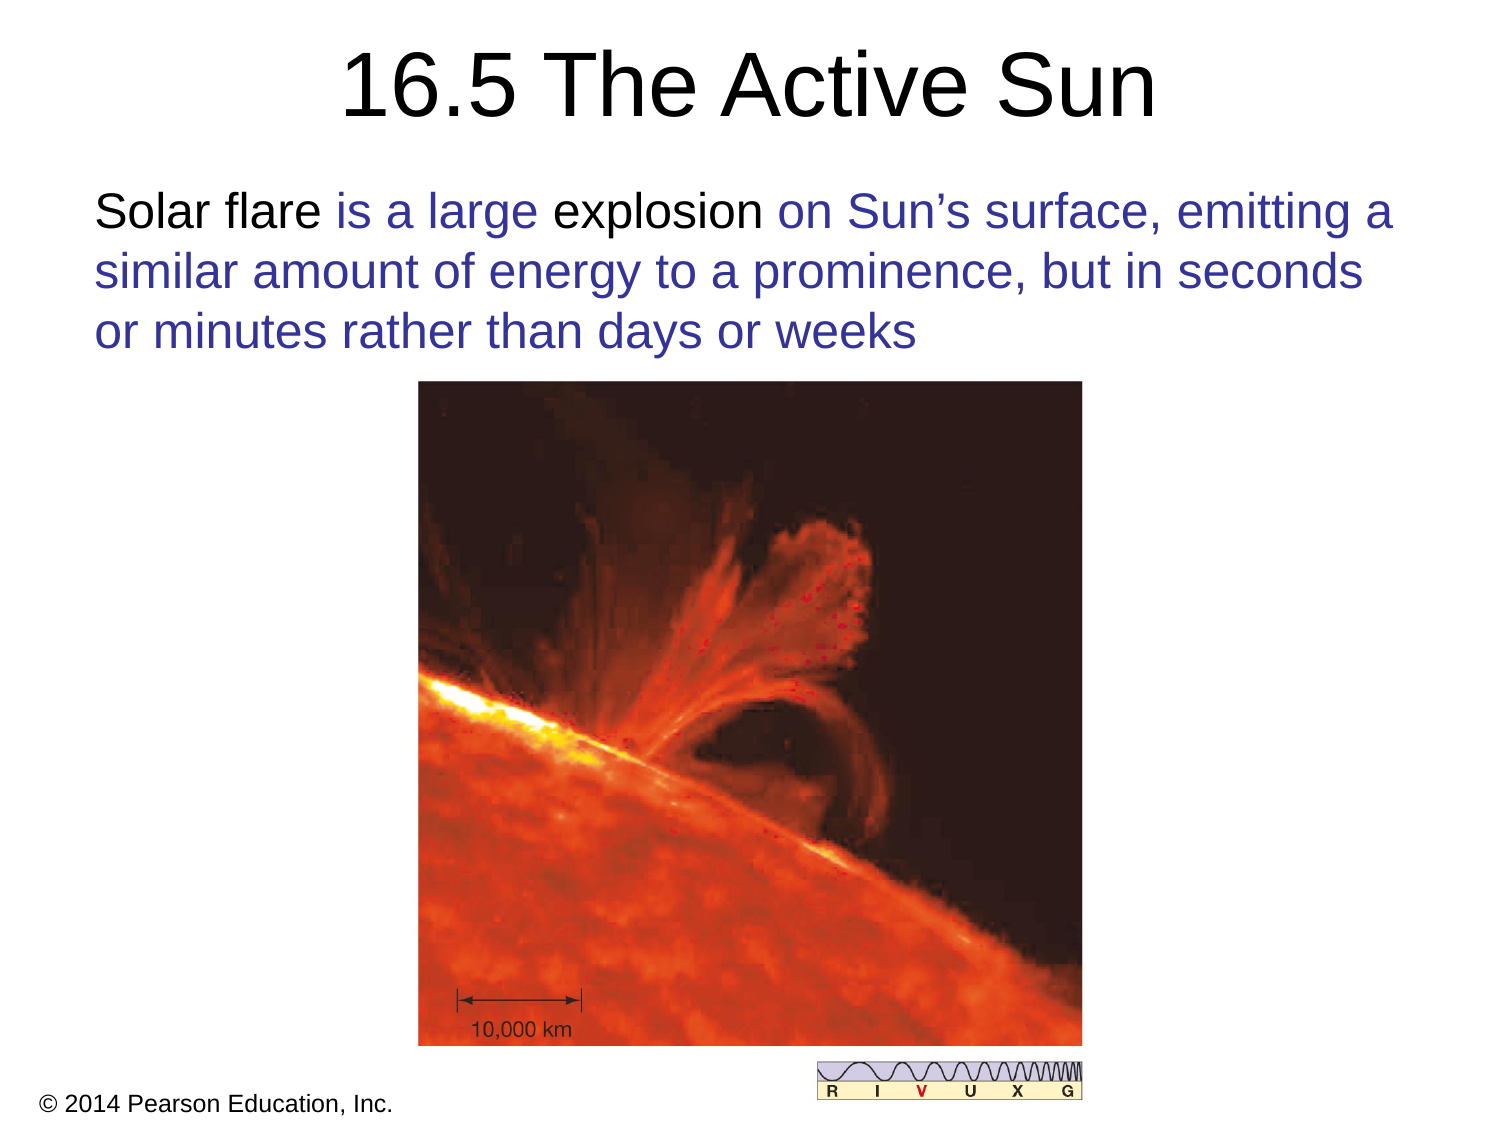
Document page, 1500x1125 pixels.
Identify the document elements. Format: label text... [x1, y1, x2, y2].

text_box Solar flare is a large explosion on Sun’s surface, emitting a similar amount of energy to a prominence, but in seconds or minutes rather than days or weeks [79, 171, 1418, 366]
title 16.5 The Active Sun [112, 0, 1388, 161]
picture [410, 374, 1089, 1103]
